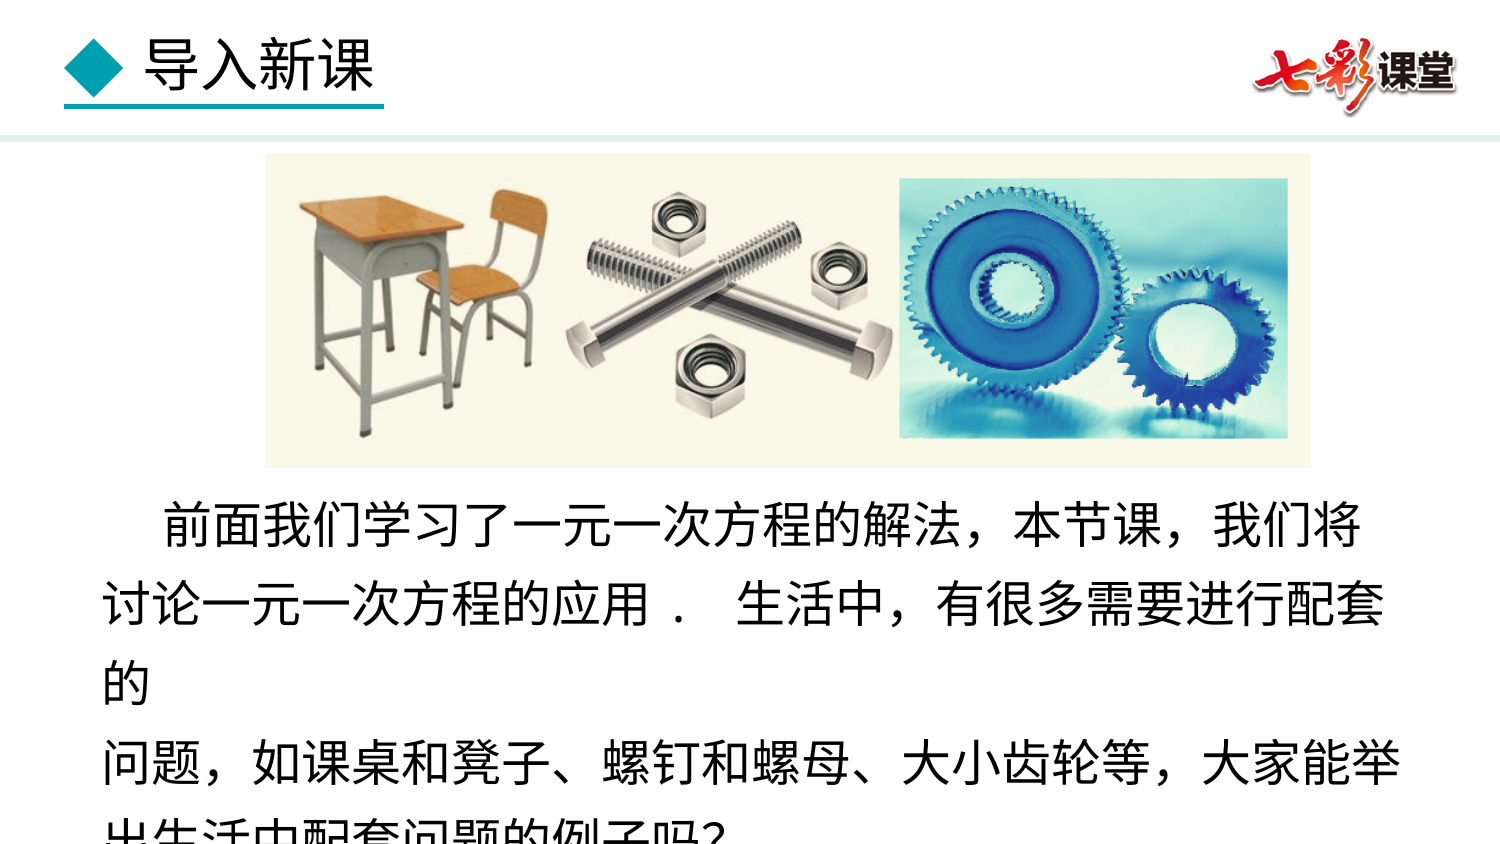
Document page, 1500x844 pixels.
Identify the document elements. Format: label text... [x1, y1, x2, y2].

picture [265, 154, 1311, 468]
text_box 前面我们学习了一元一次方程的解法，本节课，我们将 讨论一元一次方程的应用. 生活中，有很多需要进行配套的 问题，如课桌和凳子、螺钉和螺母、大小齿轮等，大家能举 出生活中配套问题的例子吗？ [86, 467, 1443, 844]
picture [1249, 32, 1461, 118]
